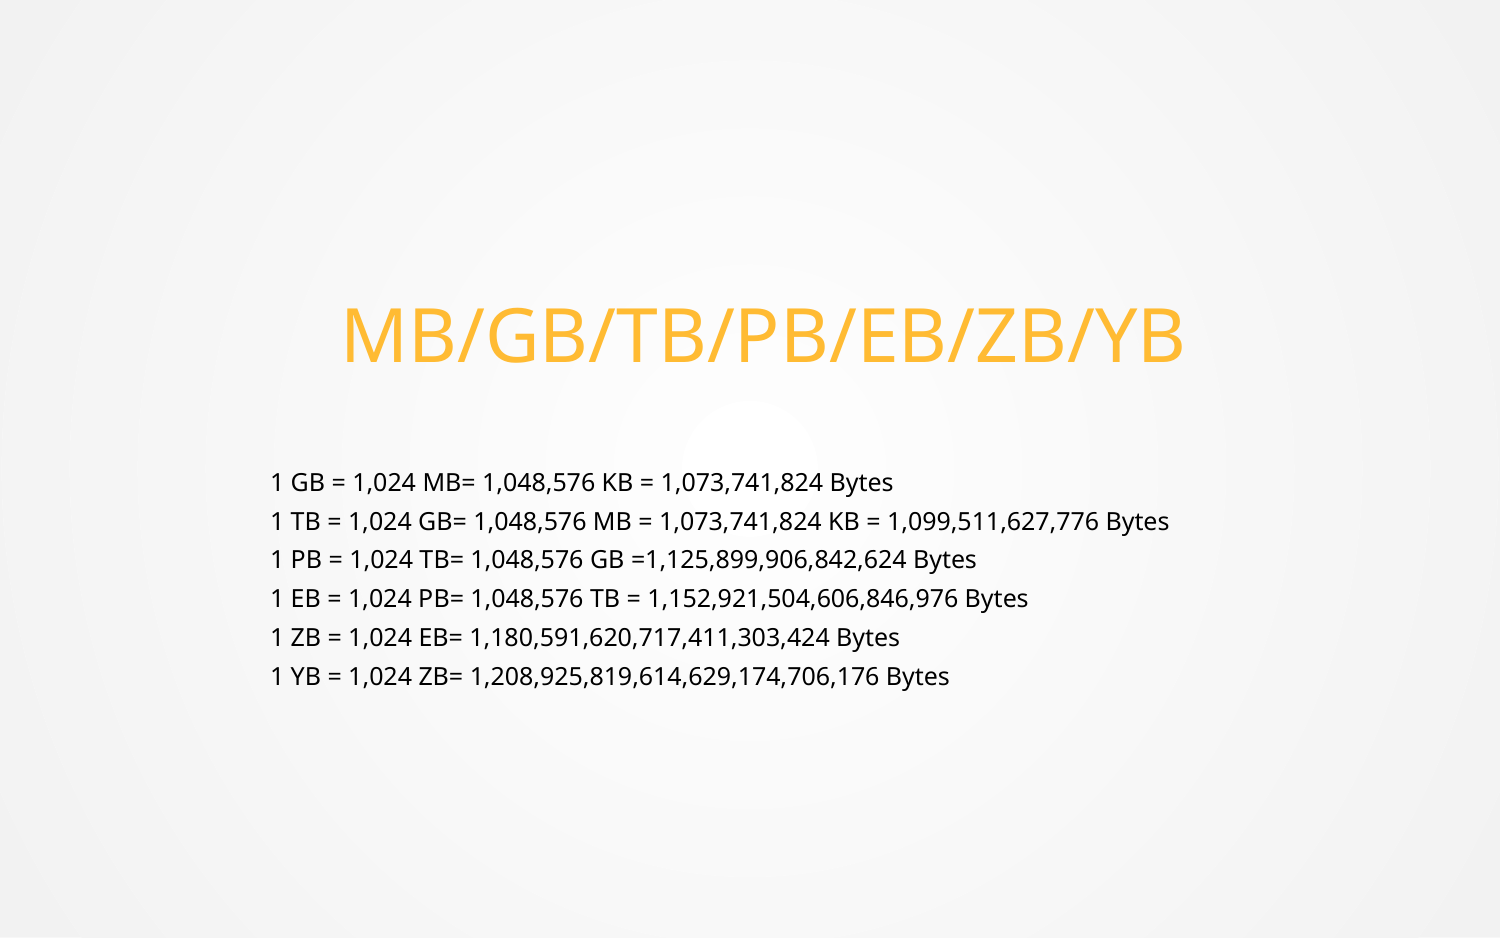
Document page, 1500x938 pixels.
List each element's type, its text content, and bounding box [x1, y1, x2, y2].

text_box MB/GB/TB/PB/EB/ZB/YB [325, 280, 1202, 385]
text_box 1 GB = 1,024 MB= 1,048,576 KB = 1,073,741,824 Bytes 1 TB = 1,024 GB= 1,048,576 MB = 1,073,741,824 KB = 1,099,511,627,776 Bytes 1 PB = 1,024 TB= 1,048,576 GB =1,125,899,906,842,624 Bytes 1 EB = 1,024 PB= 1,048,576 TB = 1,152,921,504,606,846,976 Bytes 1 ZB = 1,024 EB= 1,180,591,620,717,411,303,424 Bytes 1 YB = 1,024 ZB= 1,208,925,819,614,629,174,706,176 Bytes [255, 449, 1237, 699]
